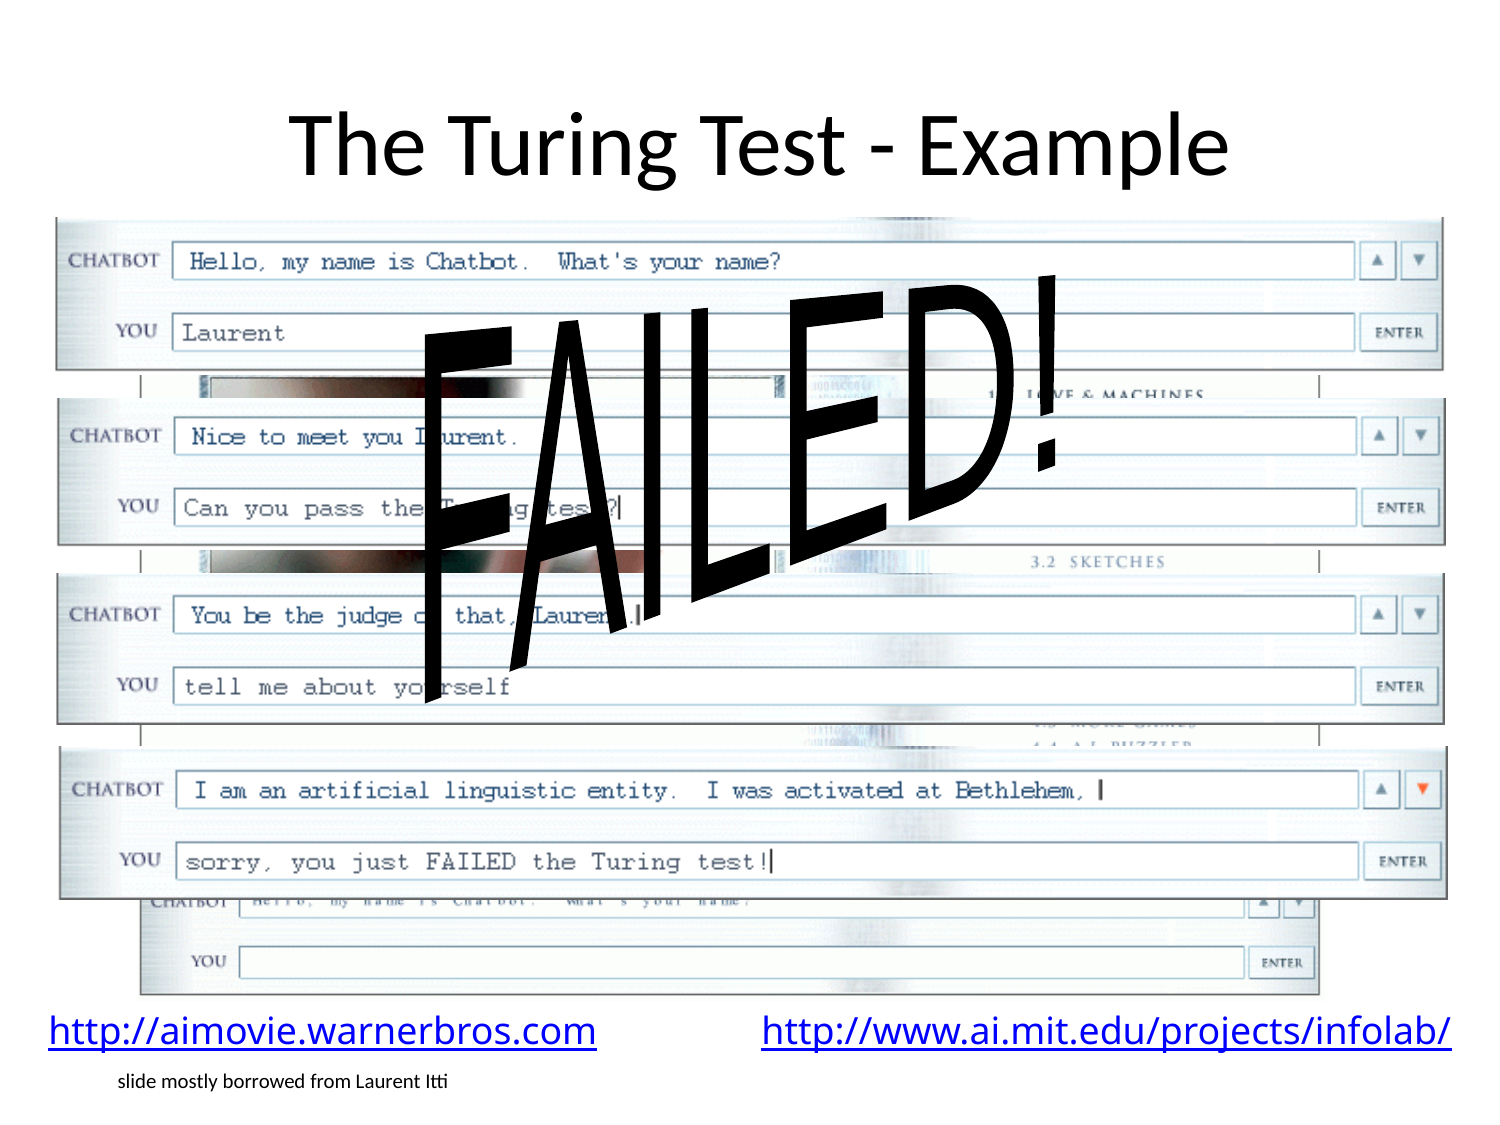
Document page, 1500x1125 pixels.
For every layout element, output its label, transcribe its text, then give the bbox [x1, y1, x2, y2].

text_box http://www.ai.mit.edu/projects/infolab/ [746, 999, 1467, 1066]
text_box http://aimovie.warnerbros.com [33, 999, 613, 1060]
picture [52, 217, 1448, 1002]
text_box slide mostly borrowed from Laurent Itti [102, 1060, 464, 1100]
title The Turing Test - Example [75, 45, 1425, 215]
